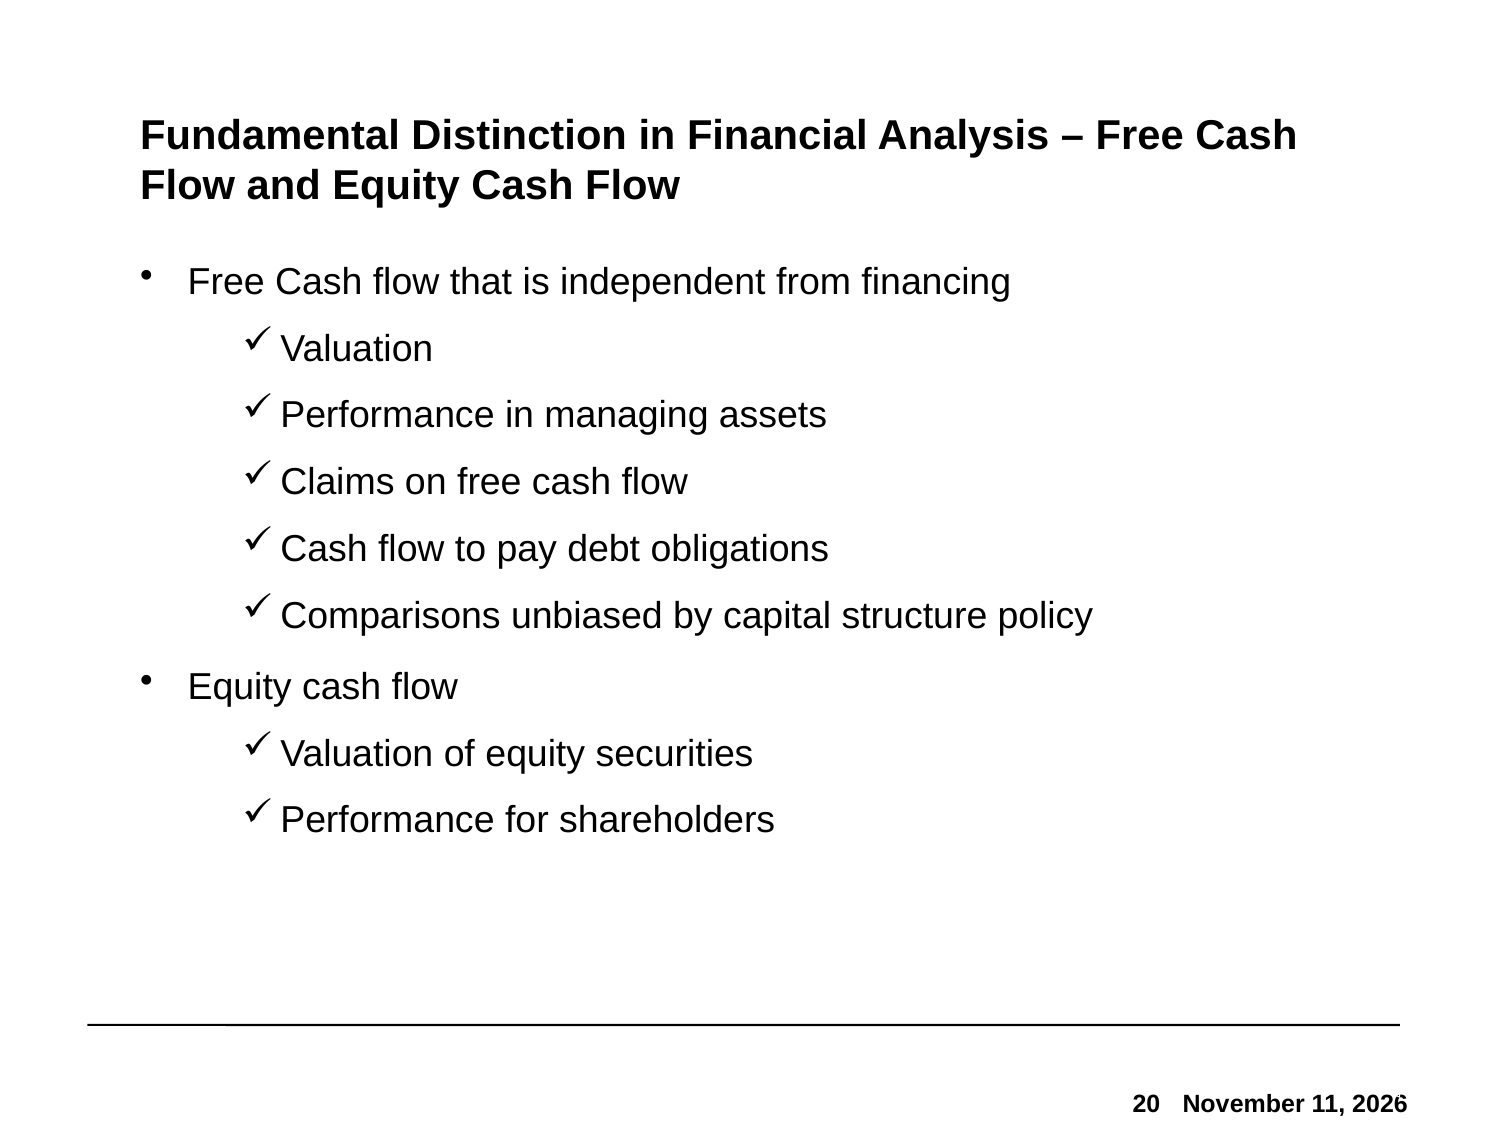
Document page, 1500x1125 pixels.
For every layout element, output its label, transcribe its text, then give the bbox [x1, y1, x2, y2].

list Free Cash flow that is independent from financing Valuation Performance in managing assets Claims on free cash flow Cash flow to pay debt obligations Comparisons unbiased by capital structure policy Equity cash flow Valuation of equity securities Performance for shareholders [124, 249, 1426, 1013]
title Fundamental Distinction in Financial Analysis – Free Cash Flow and Equity Cash Flow [124, 99, 1401, 226]
